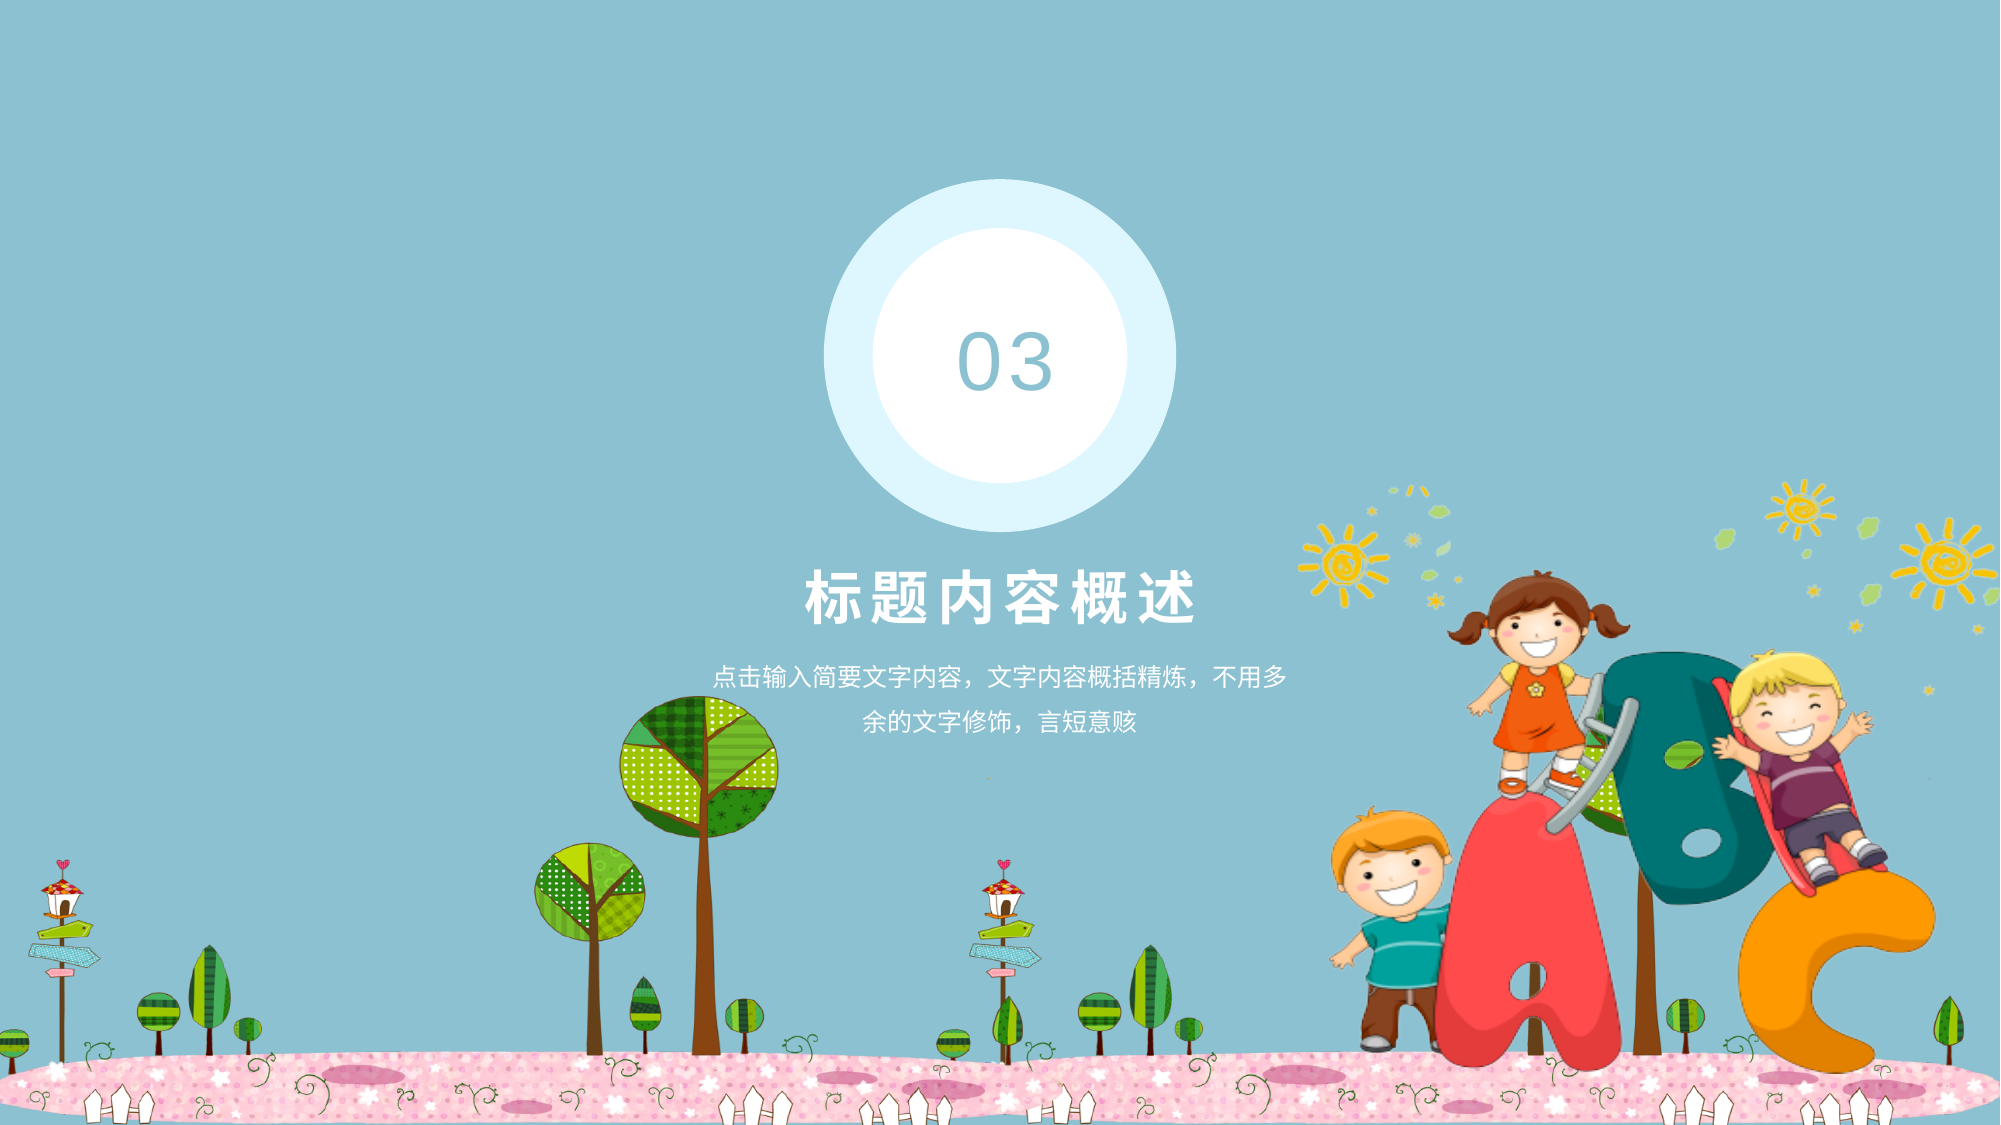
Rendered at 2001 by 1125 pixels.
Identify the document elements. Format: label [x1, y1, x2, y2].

text_box [0, 478, 2000, 1125]
text_box [823, 178, 1177, 533]
